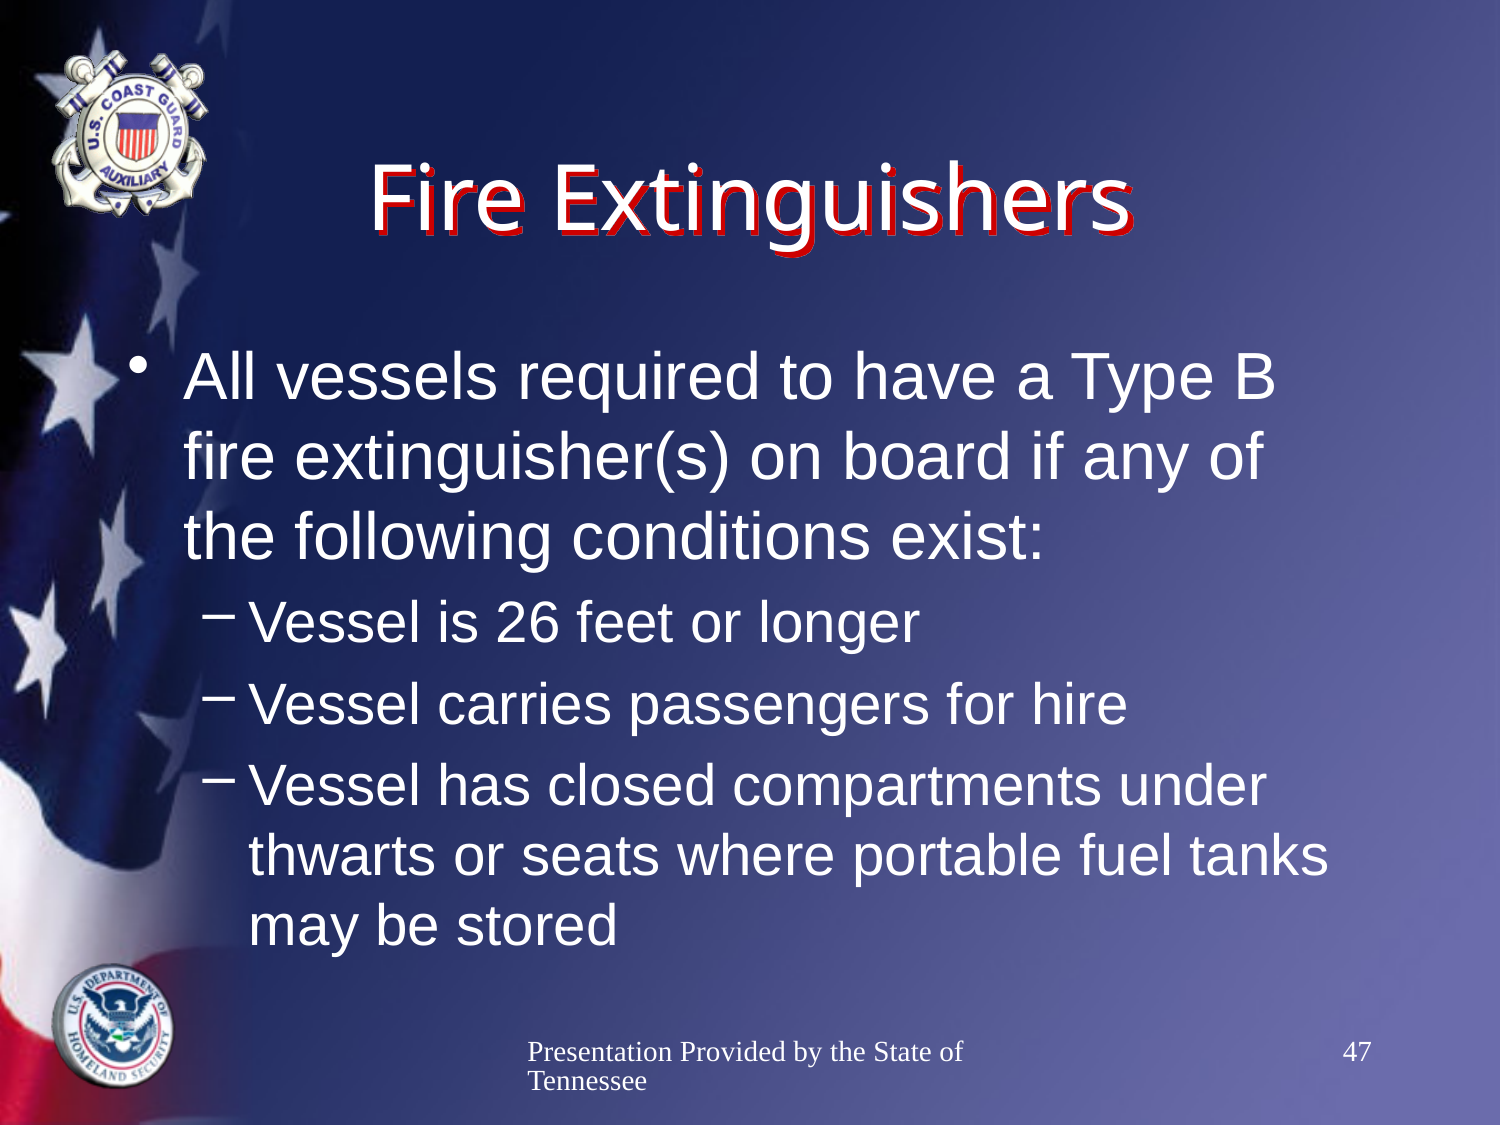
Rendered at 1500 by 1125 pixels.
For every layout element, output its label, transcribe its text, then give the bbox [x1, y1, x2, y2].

list All vessels required to have a Type B fire extinguisher(s) on board if any of the following conditions exist: Vessel is 26 feet or longer Vessel carries passengers for hire Vessel has closed compartments under thwarts or seats where portable fuel tanks may be stored [112, 324, 1388, 1000]
footer Presentation Provided by the State of Tennessee [512, 1025, 988, 1100]
title Fire Extinguishers [112, 99, 1388, 288]
slide_number 47 [1074, 1025, 1388, 1100]
picture [0, 0, 1500, 1125]
